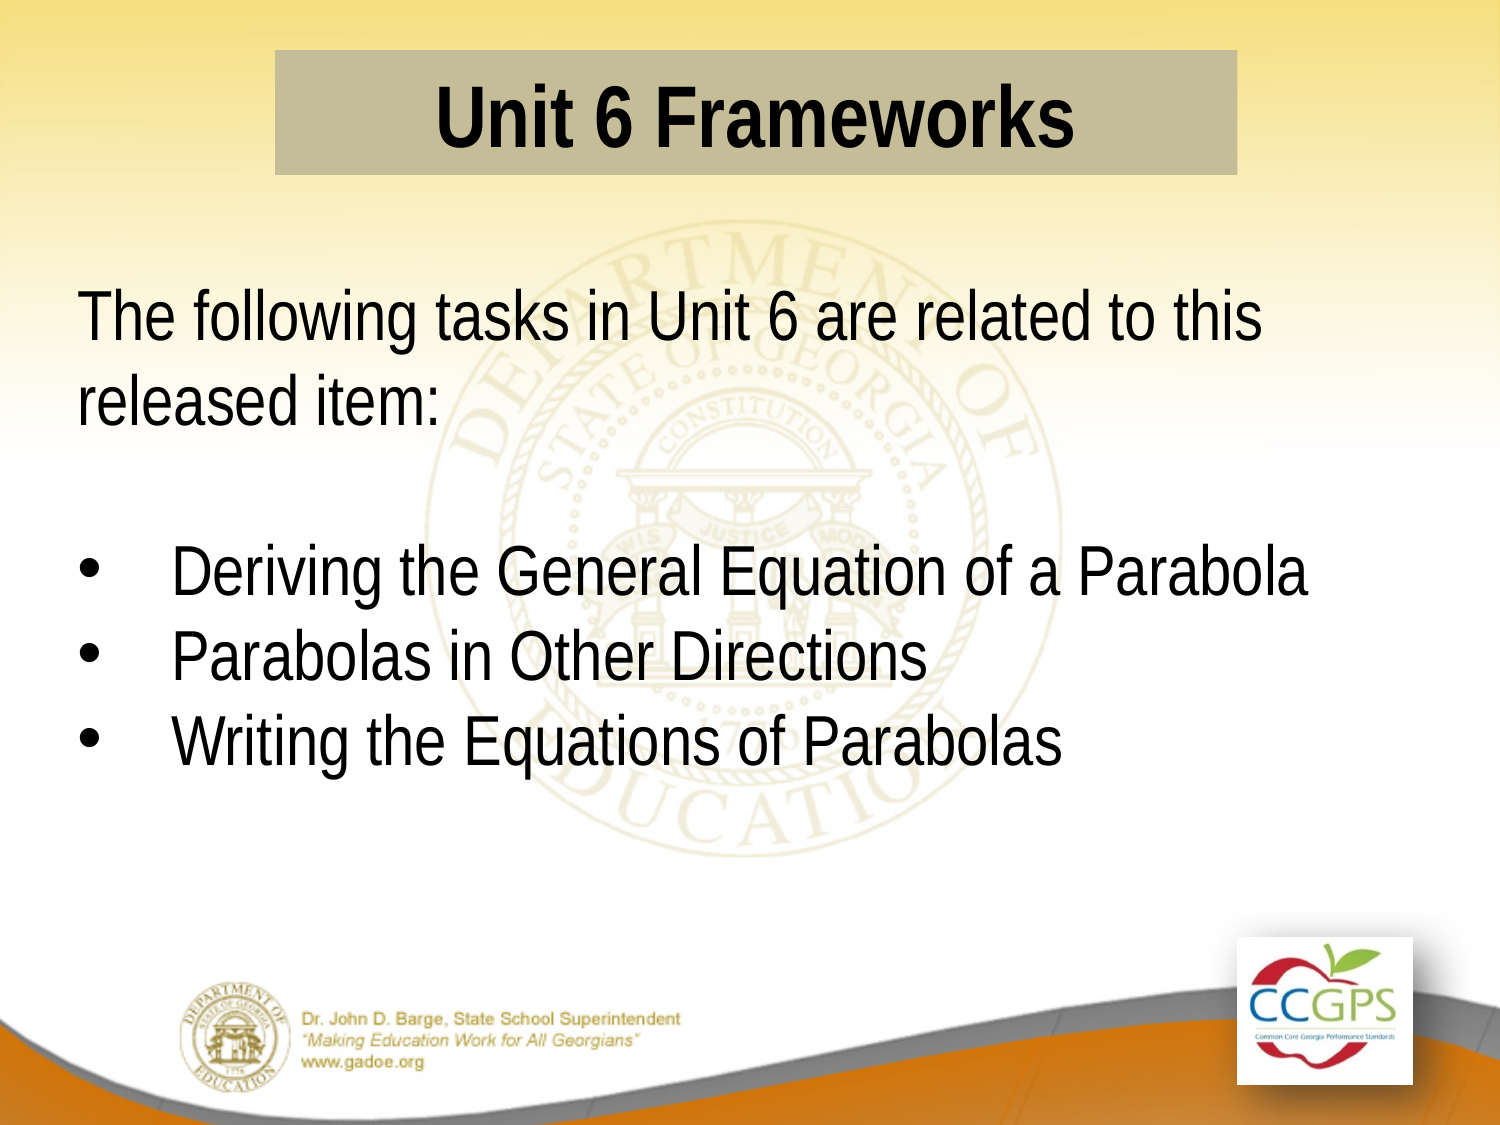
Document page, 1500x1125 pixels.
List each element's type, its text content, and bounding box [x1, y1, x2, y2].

text_box The following tasks in Unit 6 are related to this released item: Deriving the General Equation of a Parabola Parabolas in Other Directions Writing the Equations of Parabolas [62, 262, 1475, 787]
title Unit 6 Frameworks [274, 49, 1238, 176]
picture [0, 0, 1500, 1125]
